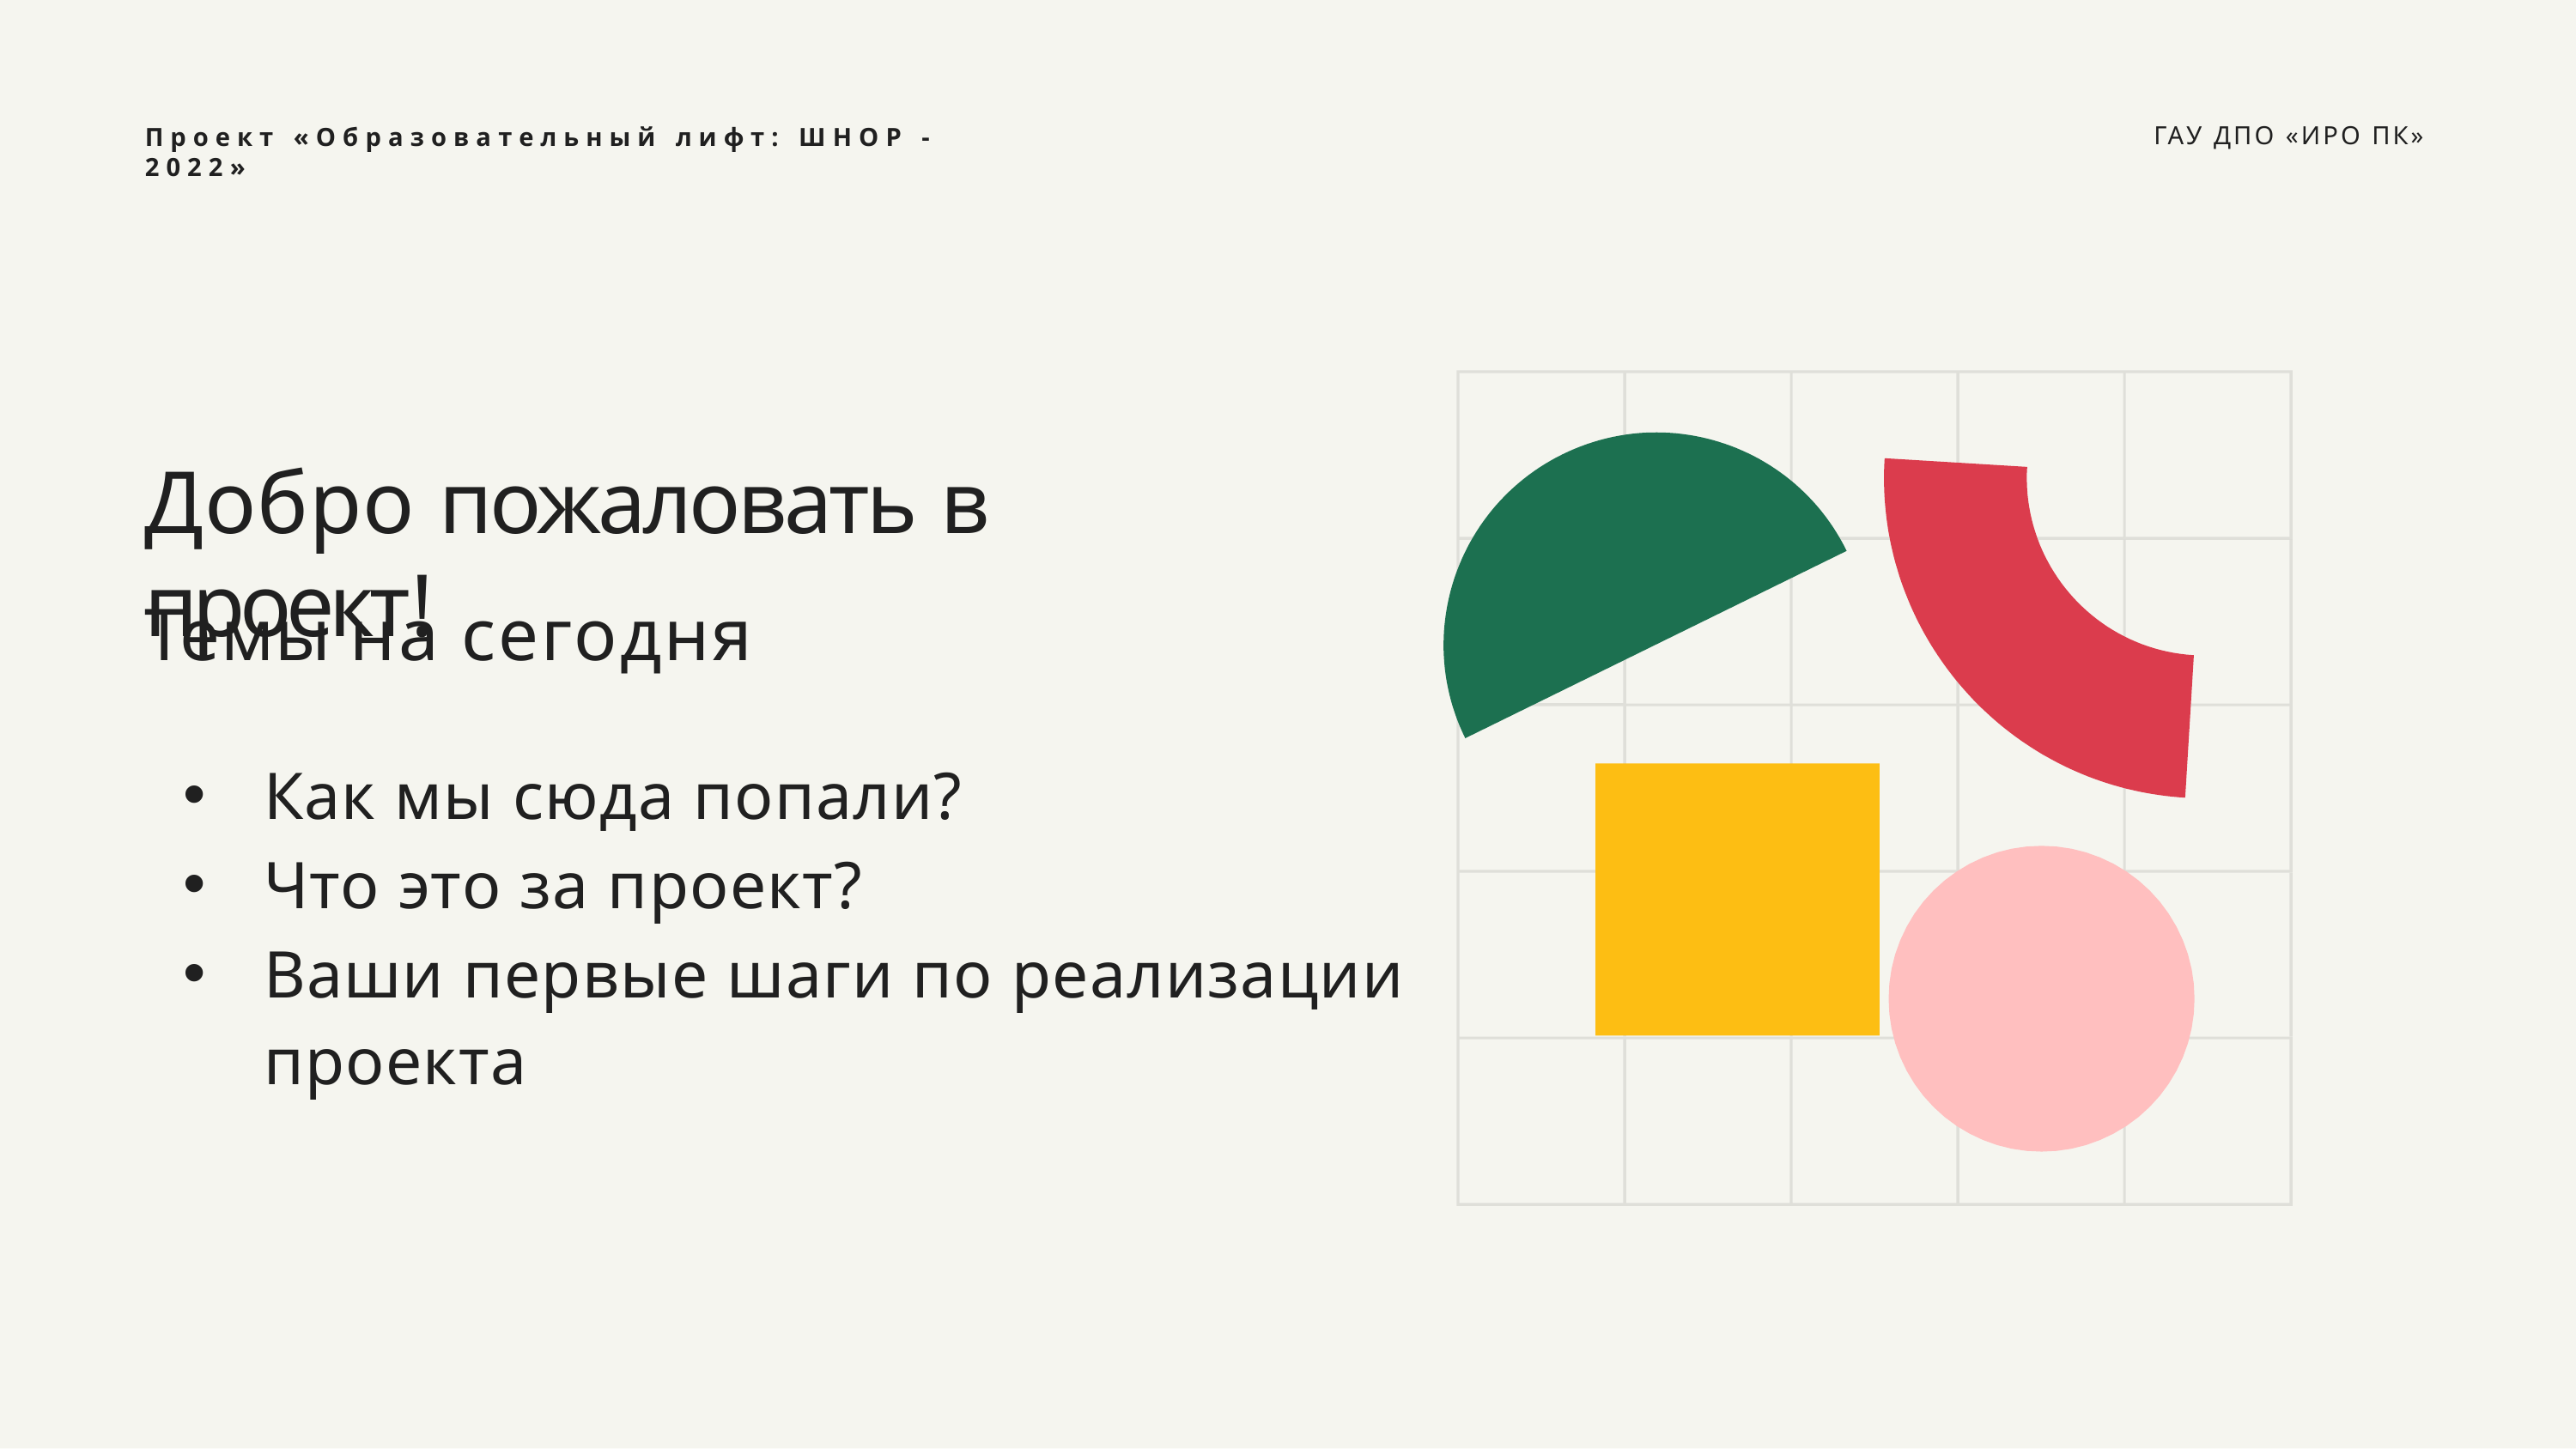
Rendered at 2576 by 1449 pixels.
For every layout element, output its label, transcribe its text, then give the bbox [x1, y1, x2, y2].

text_box Темы на сегодня [143, 586, 859, 675]
text_box ГАУ ДПО «ИРО ПК» [2152, 118, 2433, 150]
text_box Как мы сюда попали? Что это за проект? Ваши первые шаги по реализации проекта [181, 743, 1438, 1098]
title Добро пожаловать в проект! [143, 445, 1288, 689]
text_box Проект «Образовательный лифт: ШНОР - 2022» [143, 119, 987, 182]
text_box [1443, 370, 2293, 1207]
